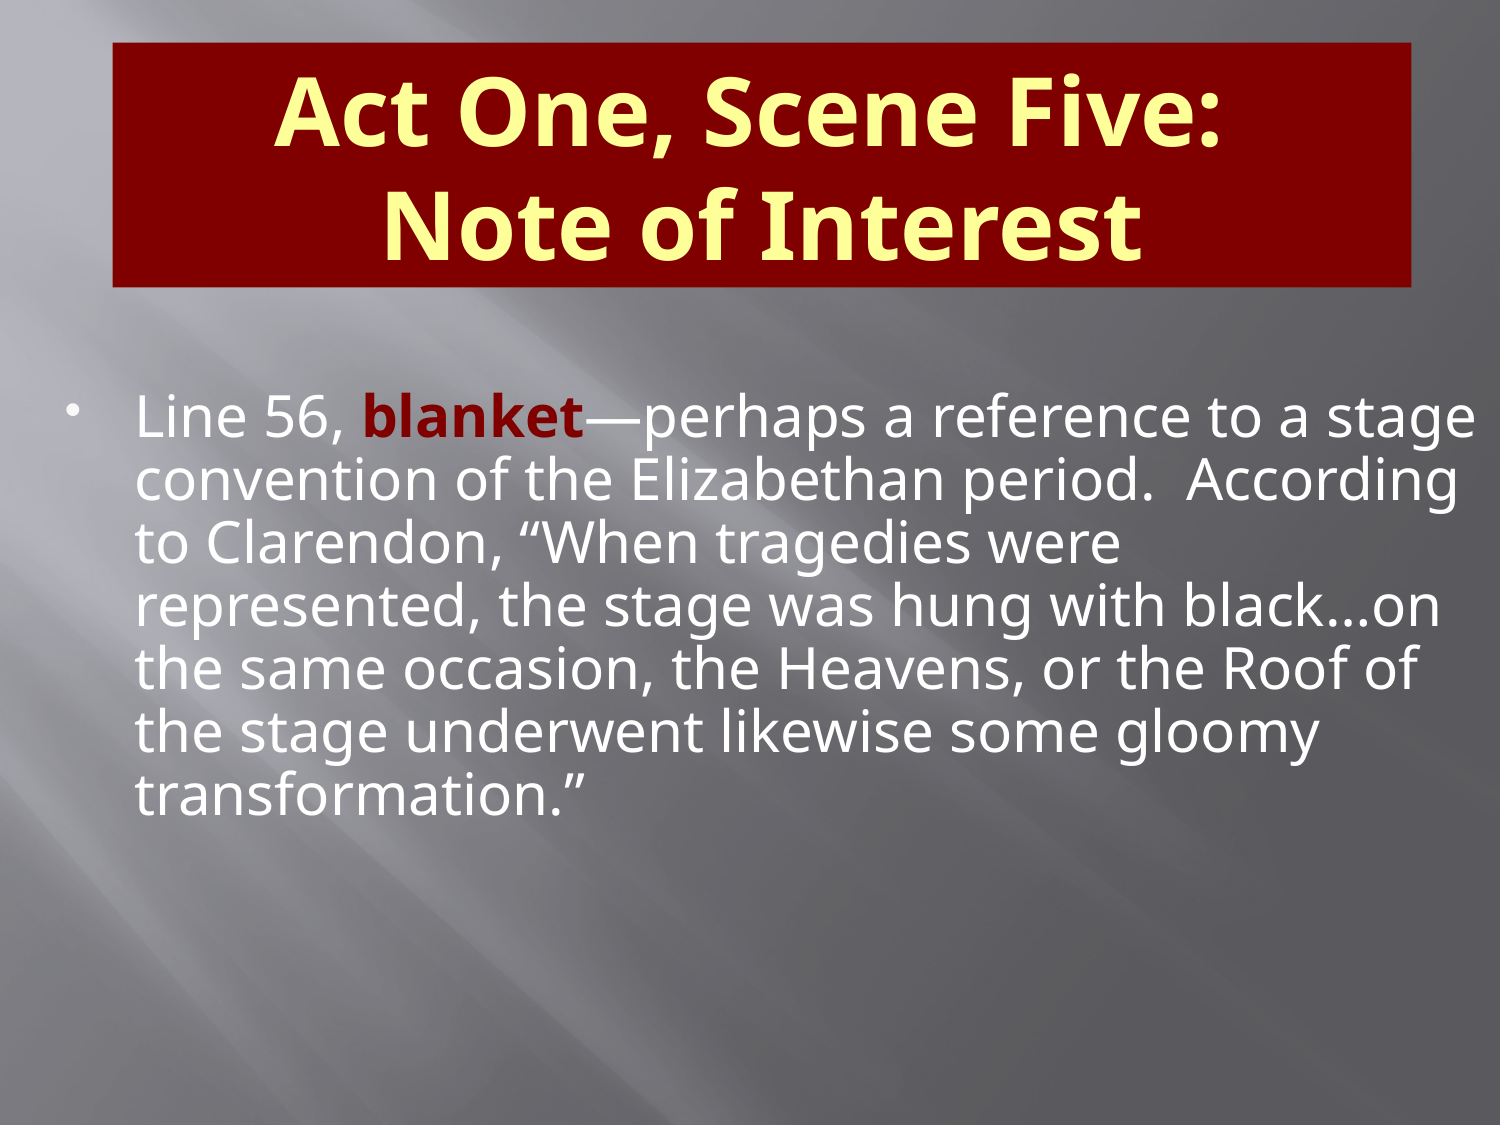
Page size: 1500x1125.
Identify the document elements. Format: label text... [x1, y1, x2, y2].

title Act One, Scene Five: Note of Interest [112, 42, 1412, 288]
list Line 56, blanket—perhaps a reference to a stage convention of the Elizabethan period. According to Clarendon, “When tragedies were represented, the stage was hung with black…on the same occasion, the Heavens, or the Roof of the stage underwent likewise some gloomy transformation.” [29, 379, 1500, 1125]
